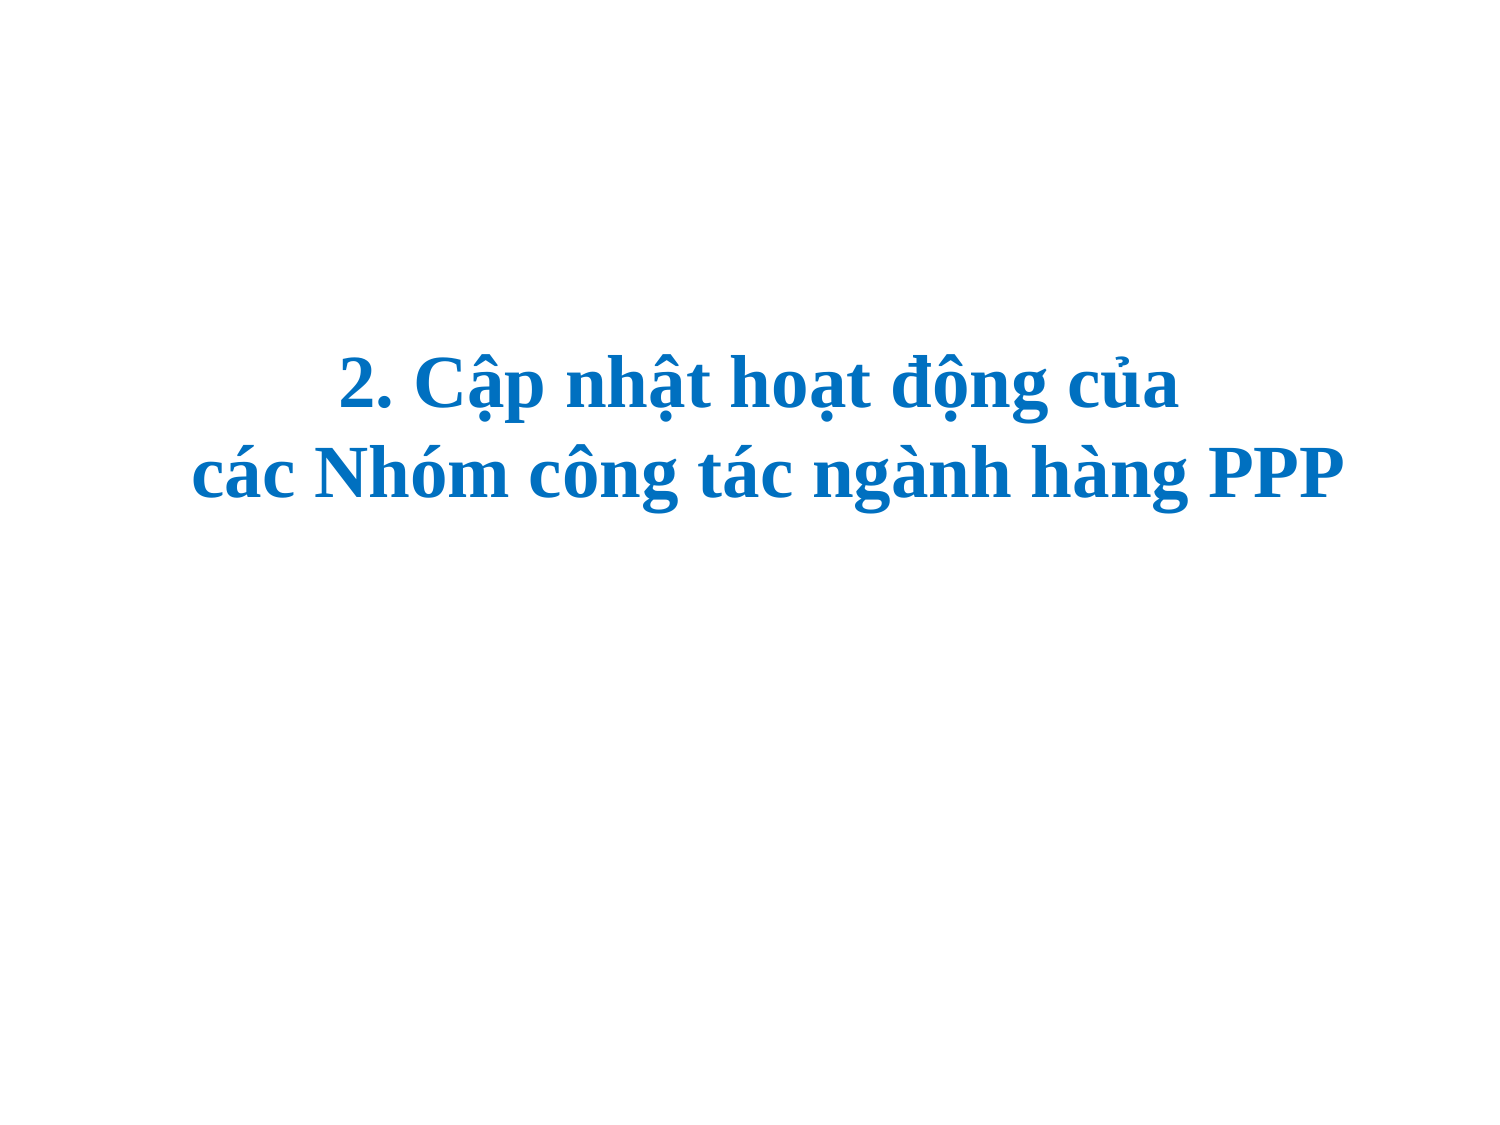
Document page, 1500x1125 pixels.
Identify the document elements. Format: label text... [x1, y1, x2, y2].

title 2. Cập nhật hoạt động của các Nhóm công tác ngành hàng PPP [75, 45, 1463, 800]
